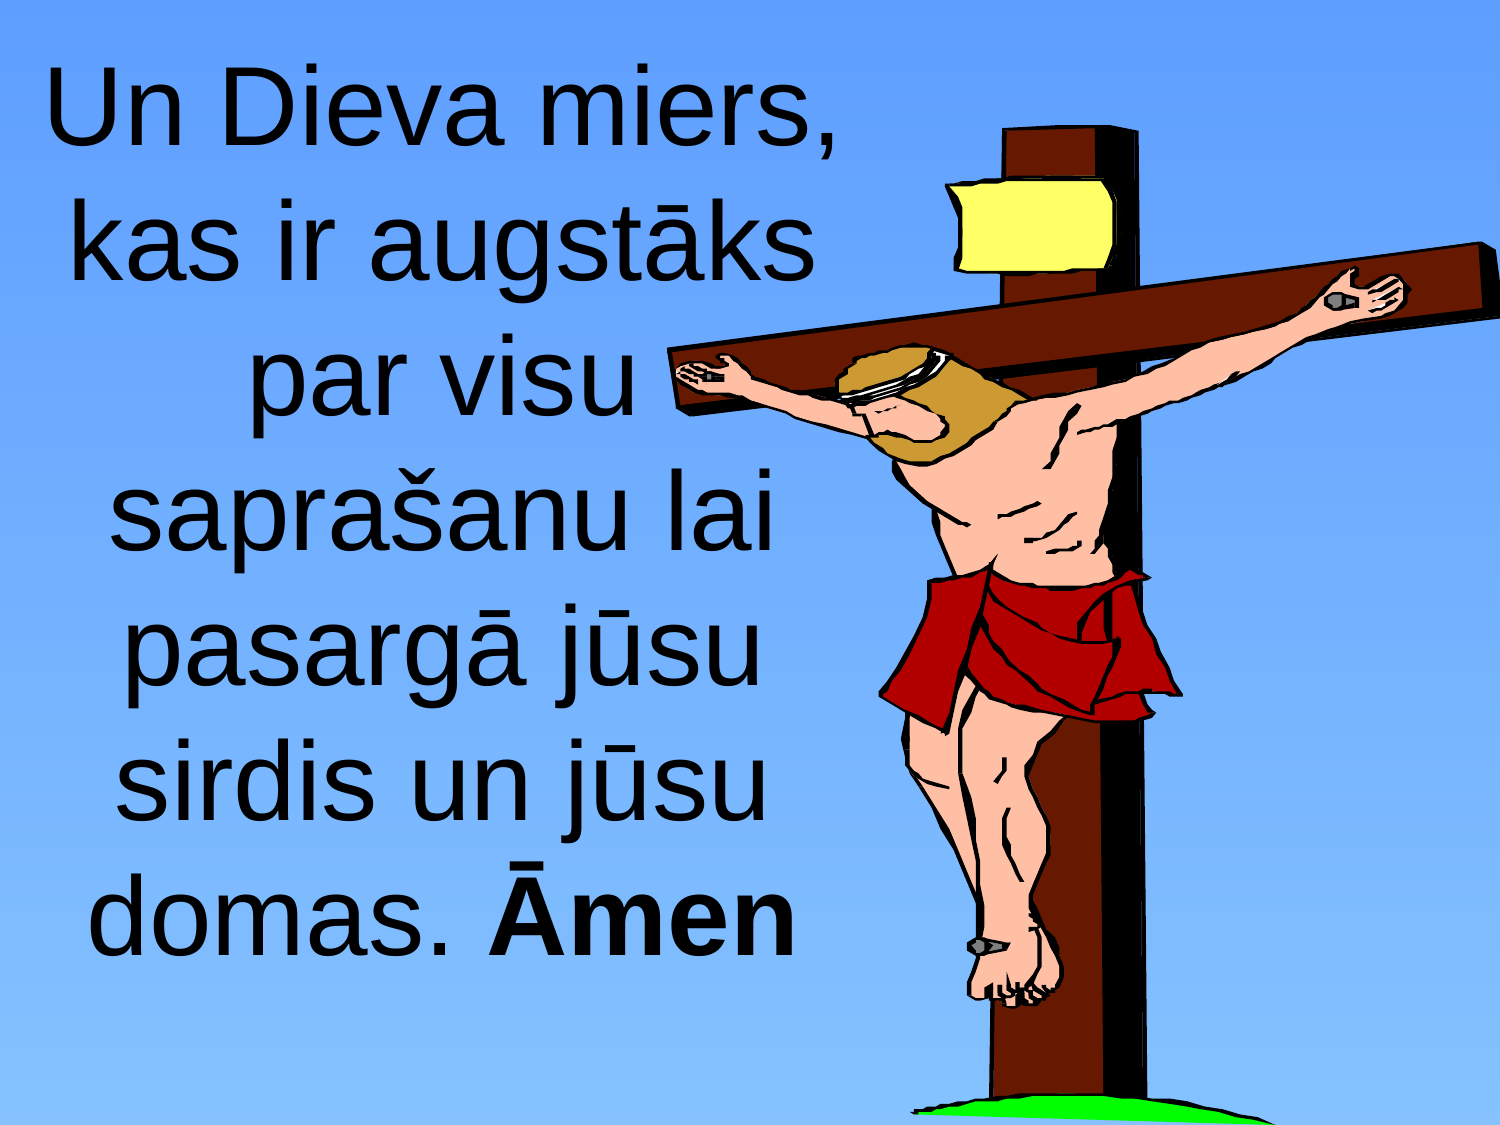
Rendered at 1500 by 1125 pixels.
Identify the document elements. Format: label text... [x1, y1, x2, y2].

picture [662, 125, 1500, 1125]
title Un Dieva miers, kas ir augstāks par visu saprašanu lai pasargā jūsu sirdis un jūsu domas. Āmen [17, 479, 657, 668]
